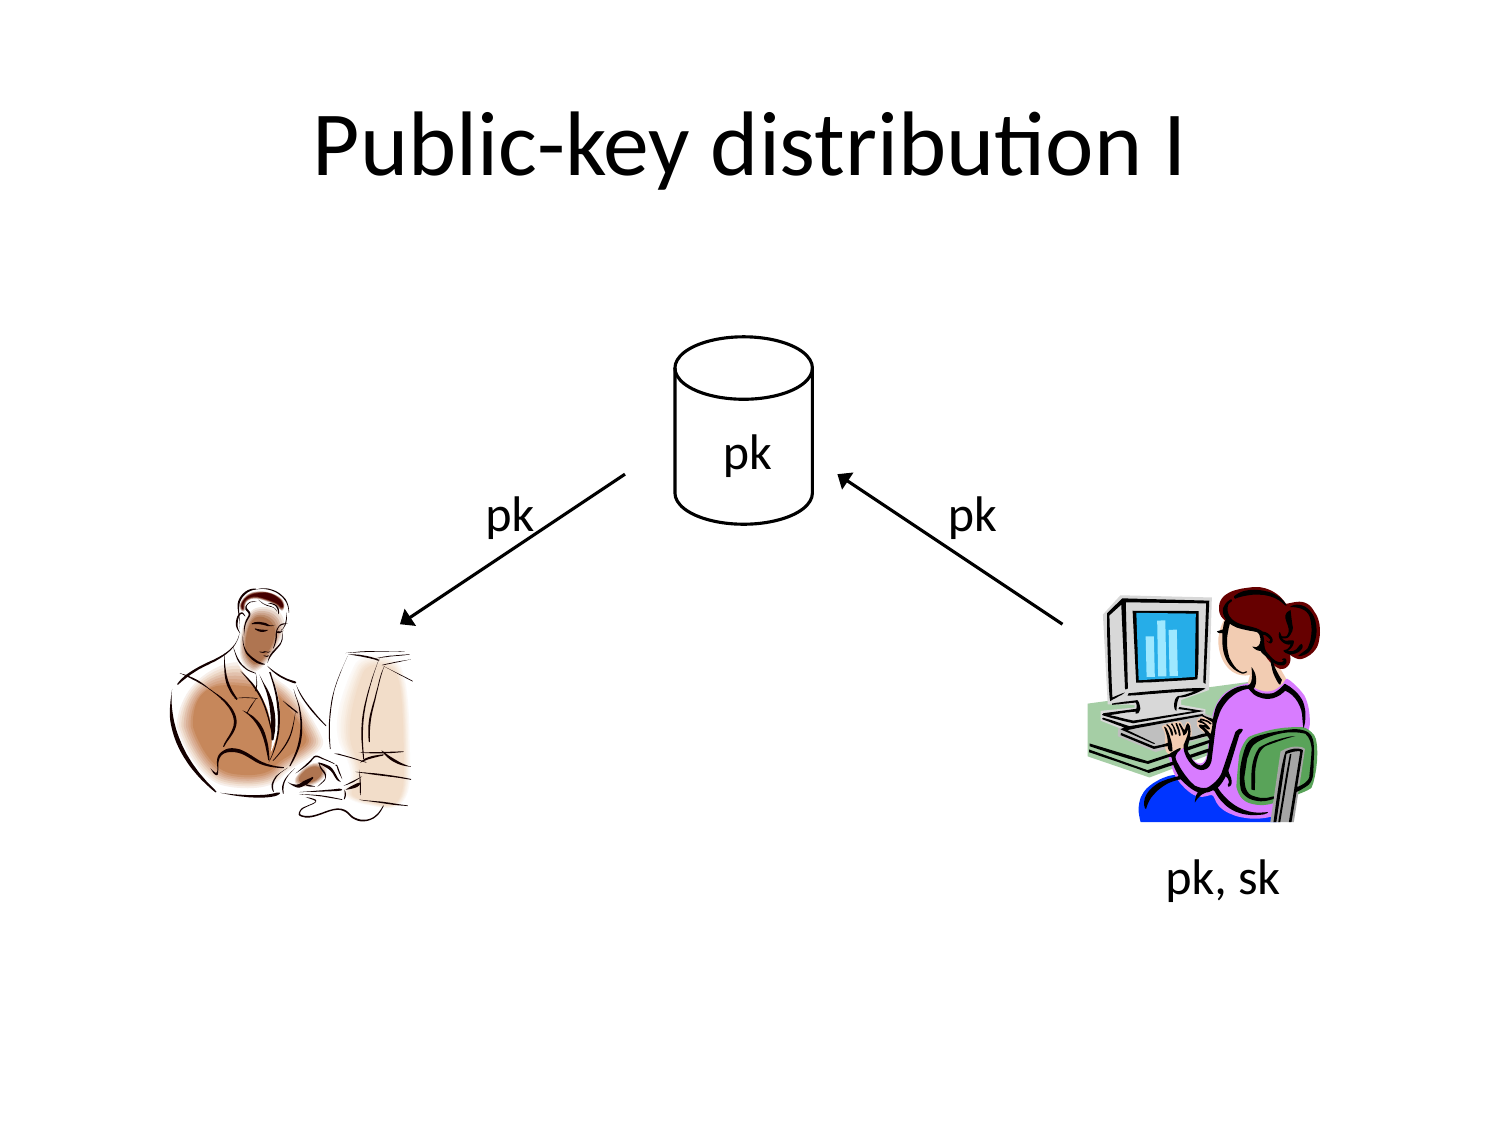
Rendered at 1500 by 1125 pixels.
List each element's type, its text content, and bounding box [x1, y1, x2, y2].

picture [1087, 586, 1321, 825]
text_box [674, 336, 814, 525]
text_box pk [708, 411, 787, 487]
picture [162, 586, 414, 825]
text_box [837, 473, 1063, 625]
text_box pk, sk [1150, 836, 1296, 912]
title Public-key distribution I [75, 45, 1425, 233]
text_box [399, 473, 626, 625]
